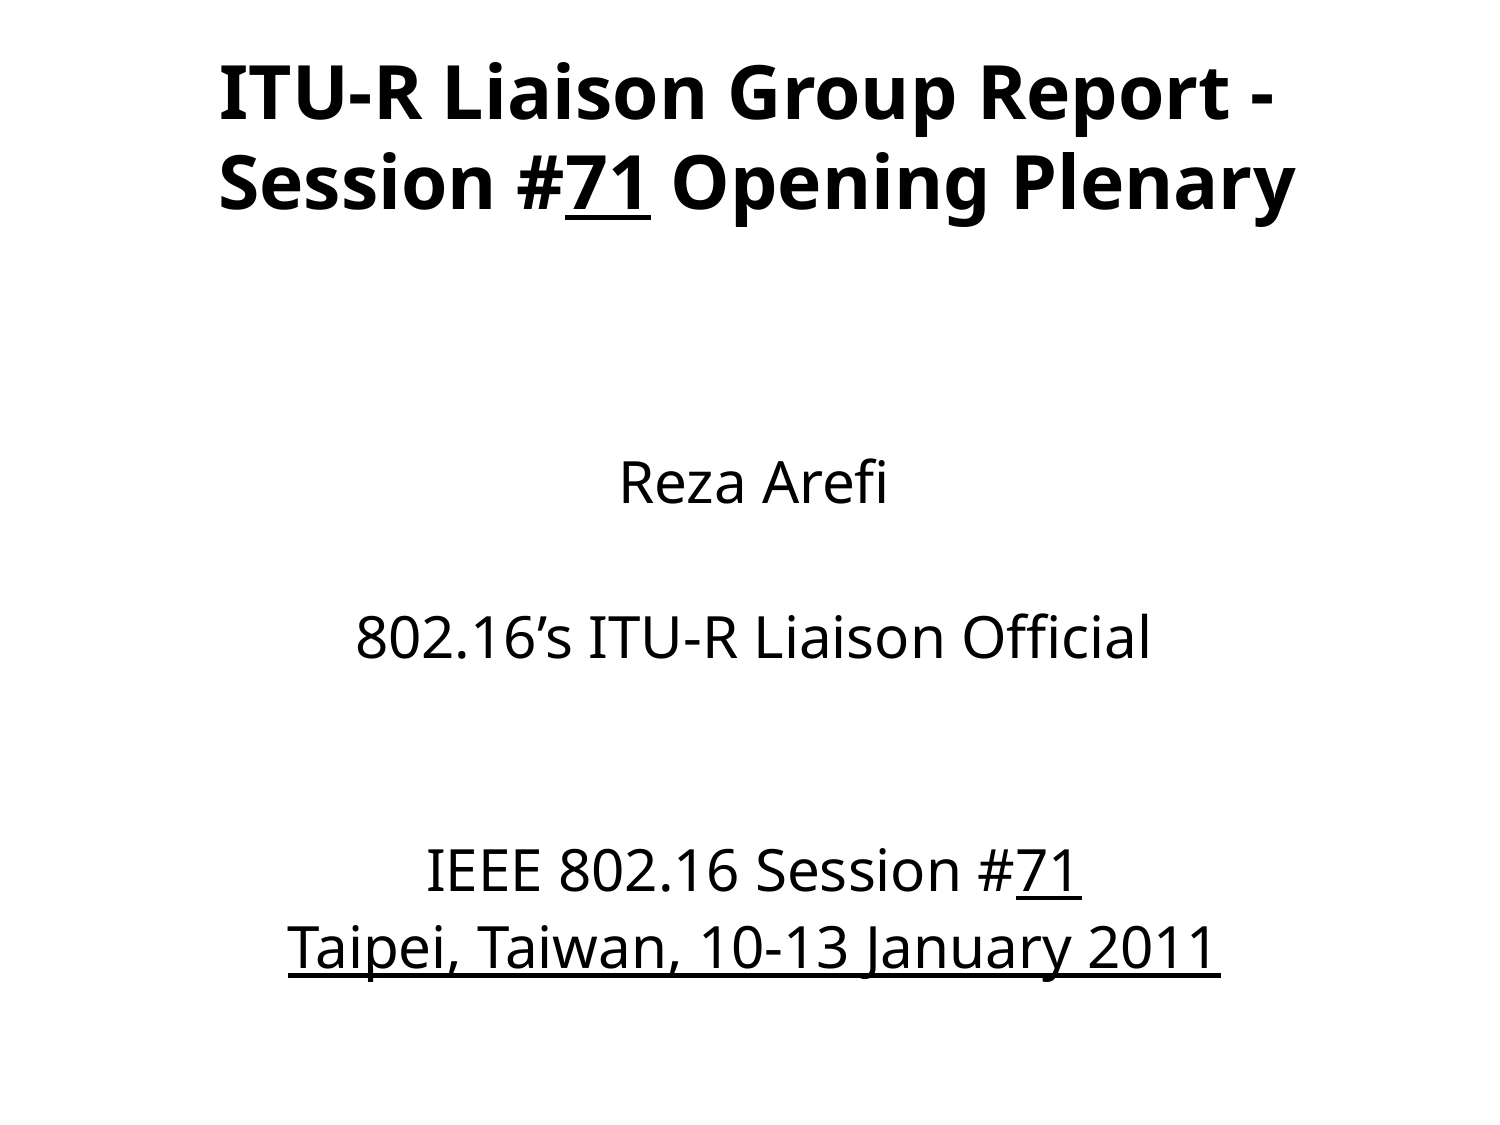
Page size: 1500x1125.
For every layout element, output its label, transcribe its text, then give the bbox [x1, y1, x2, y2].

list Reza Arefi 802.16’s ITU-R Liaison Official IEEE 802.16 Session #71 Taipei, Taiwan, 10-13 January 2011 [75, 206, 1425, 1069]
title ITU-R Liaison Group Report - Session #71 Opening Plenary [75, 36, 1425, 206]
